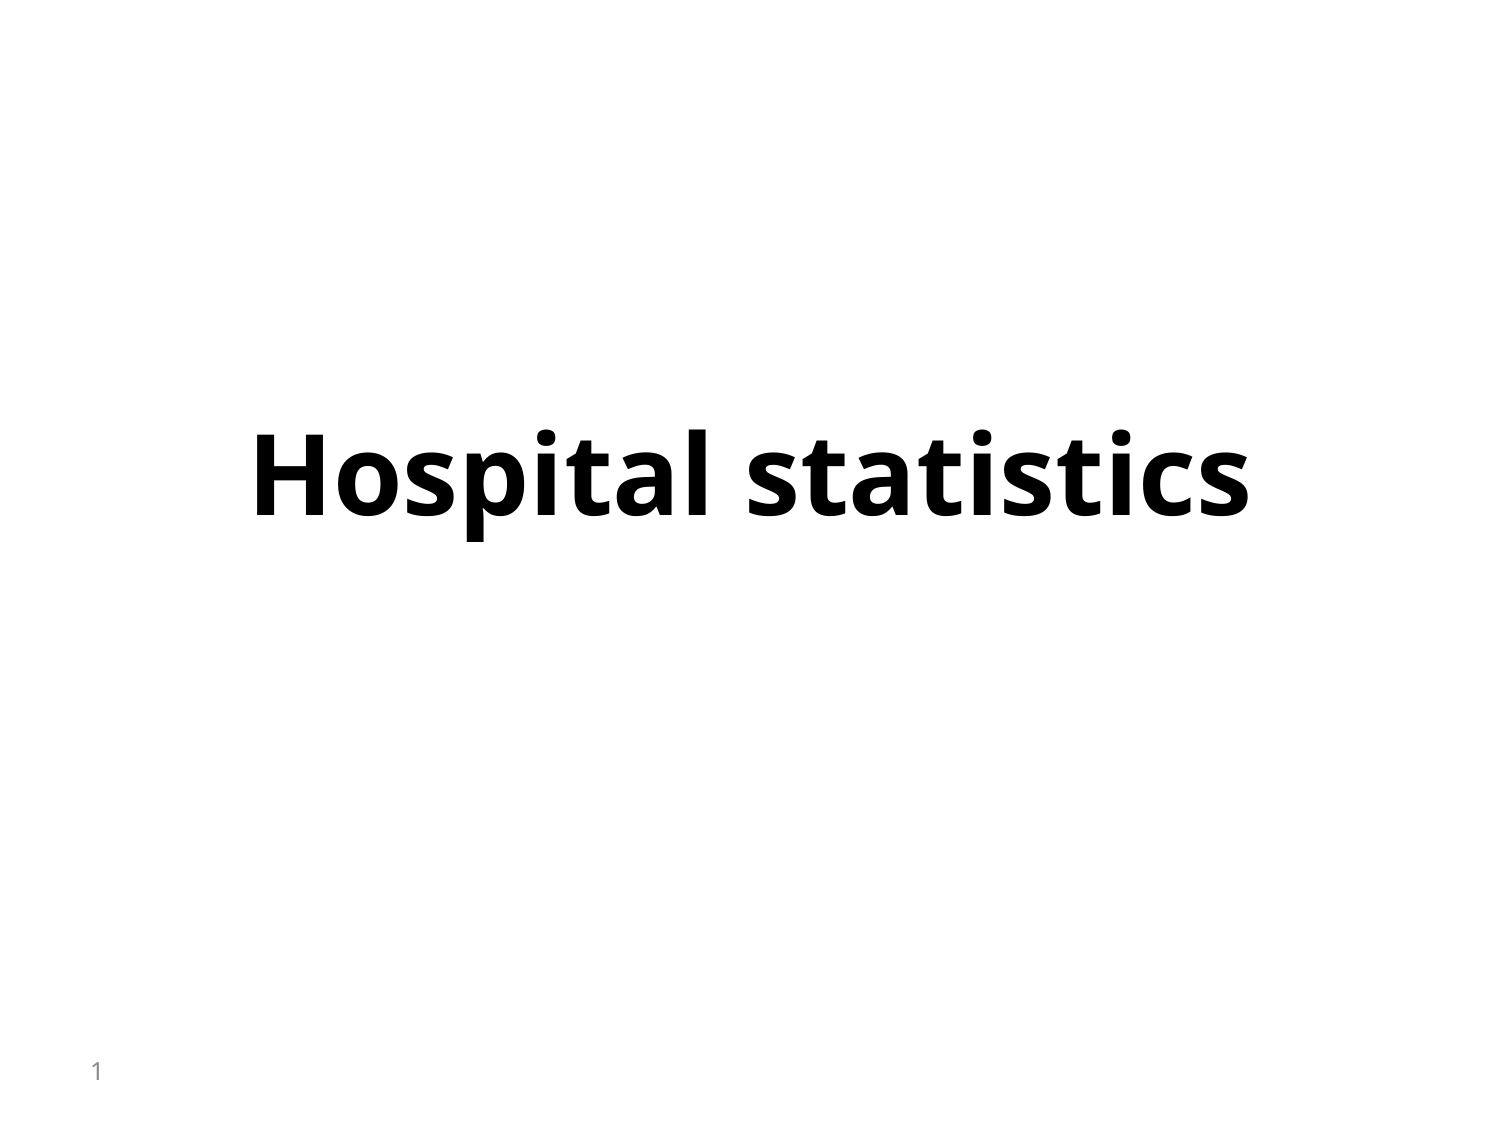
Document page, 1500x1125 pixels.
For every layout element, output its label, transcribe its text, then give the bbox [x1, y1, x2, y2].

slide_number 1 [75, 1042, 425, 1103]
title Hospital statistics [112, 349, 1388, 591]
